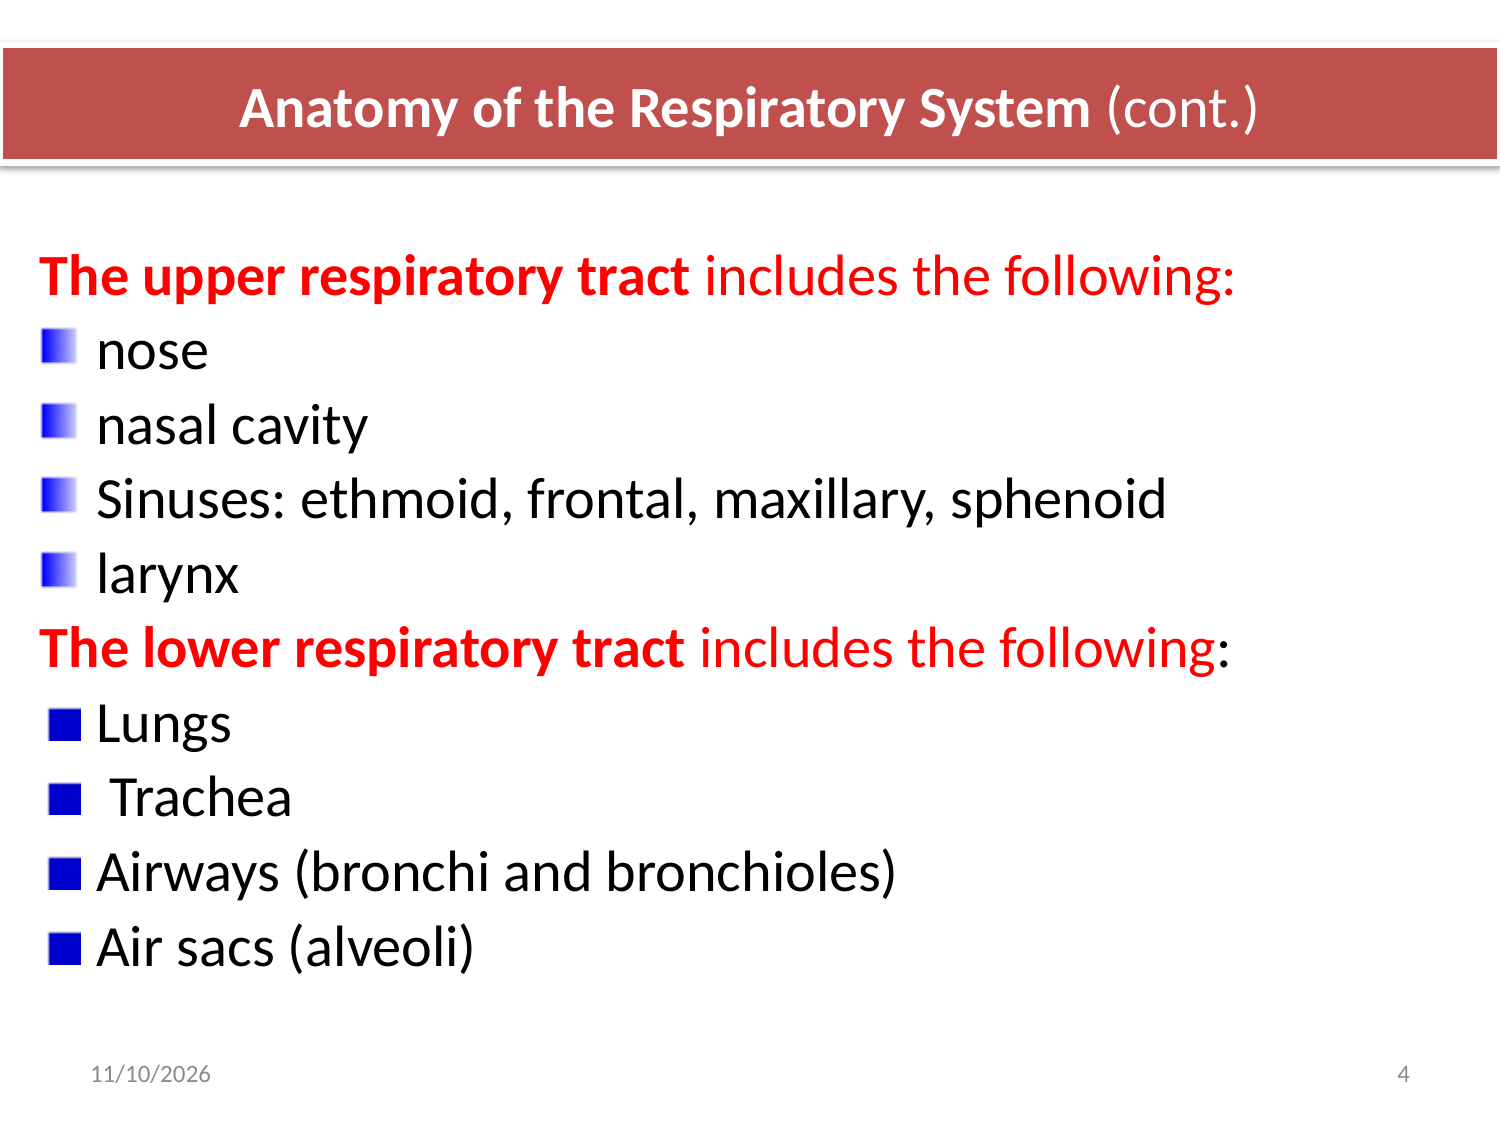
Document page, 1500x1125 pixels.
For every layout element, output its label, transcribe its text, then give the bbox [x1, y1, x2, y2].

picture [39, 475, 81, 517]
picture [39, 699, 81, 741]
slide_number 4 [1074, 1042, 1425, 1103]
picture [39, 923, 81, 965]
title Anatomy of the Respiratory System (cont.) [0, 42, 1500, 166]
picture [39, 401, 81, 443]
picture [39, 848, 81, 890]
list The upper respiratory tract includes the following: nose nasal cavity Sinuses: ethmoid, frontal, maxillary, sphenoid larynx The lower respiratory tract includes the following: Lungs Trachea Airways (bronchi and bronchioles) Air sacs (alveoli) [24, 237, 1457, 1032]
picture [39, 774, 81, 815]
picture [39, 550, 81, 592]
picture [39, 326, 81, 368]
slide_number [75, 1042, 425, 1103]
